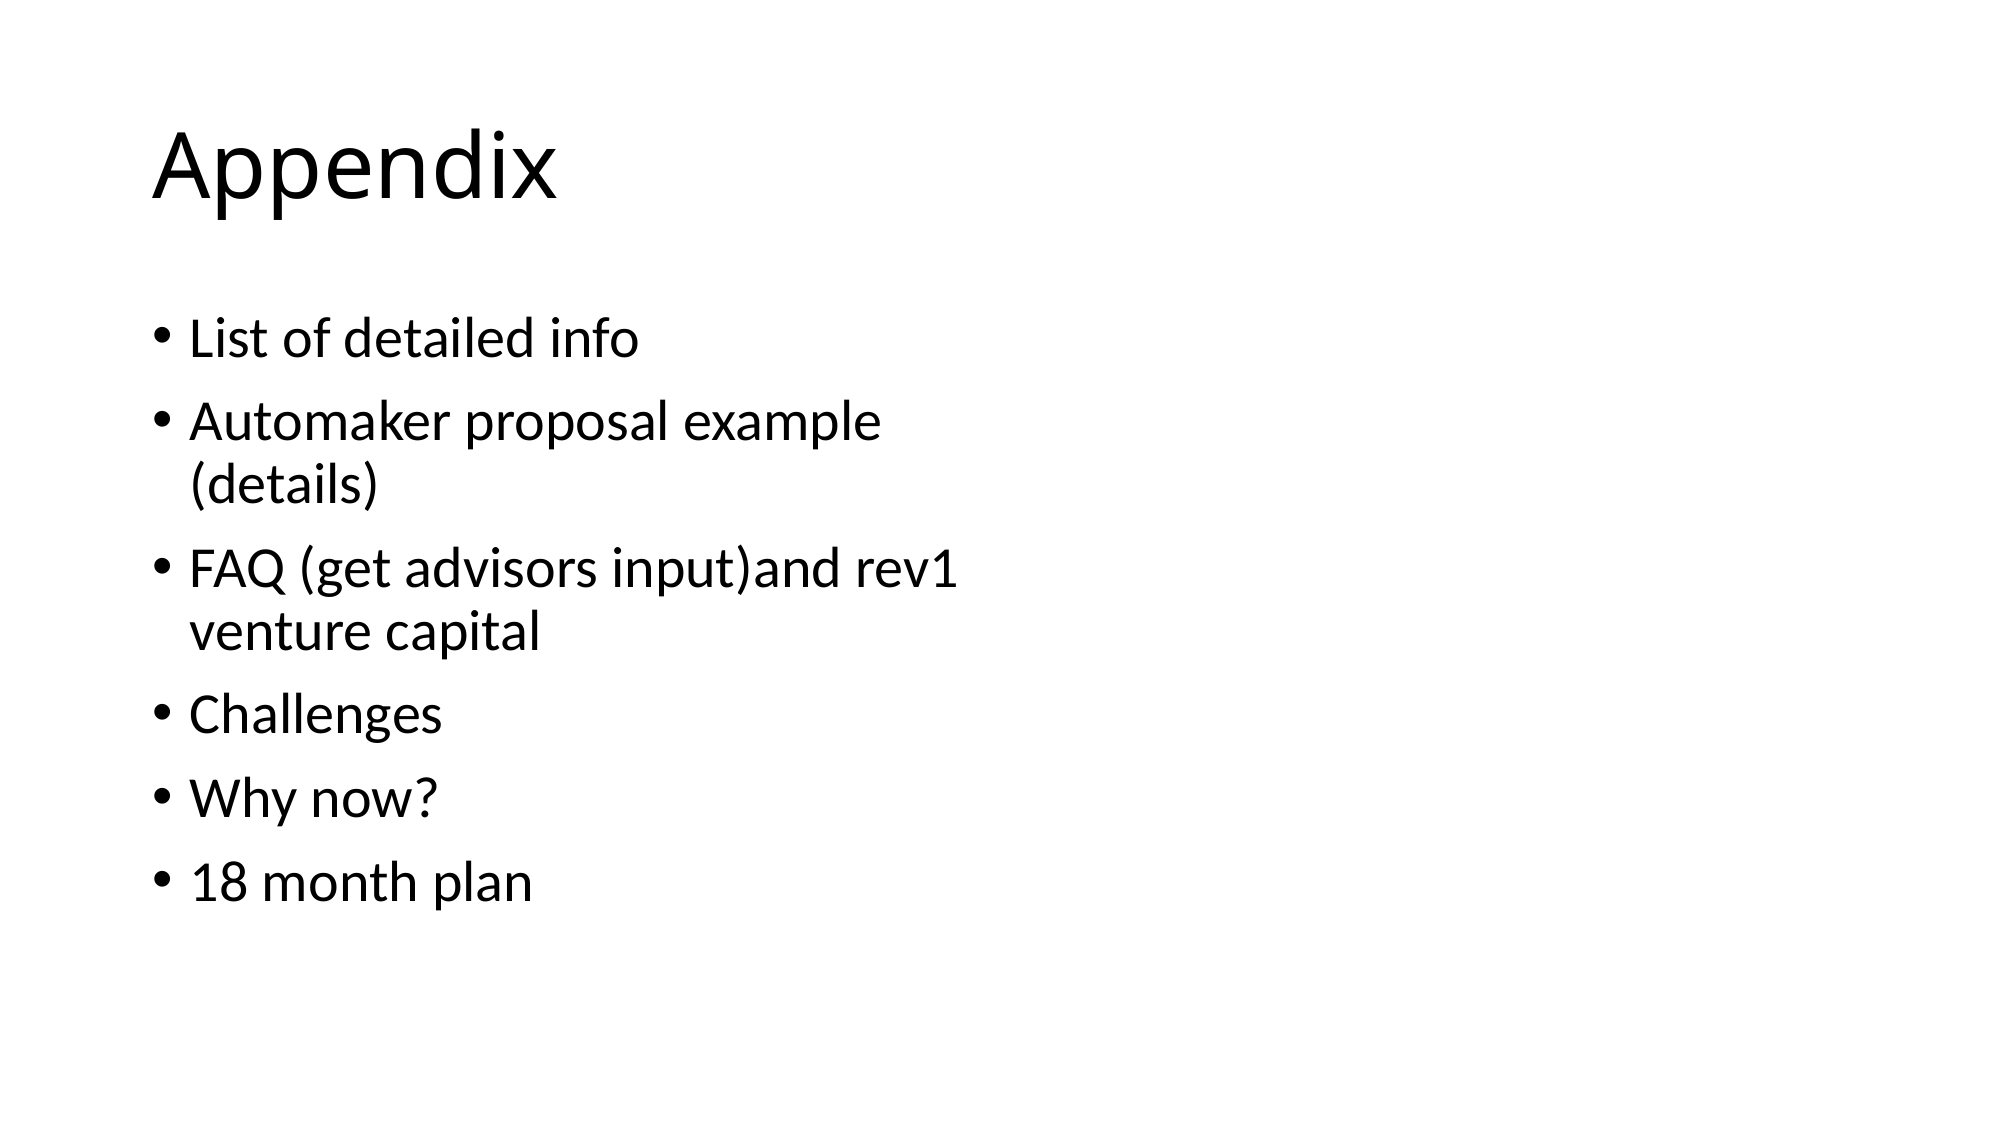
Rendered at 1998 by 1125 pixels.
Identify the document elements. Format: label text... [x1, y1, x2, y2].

list List of detailed info Automaker proposal example (details) FAQ (get advisors input)and rev1 venture capital Challenges Why now? 18 month plan [137, 299, 987, 1014]
title Appendix [137, 59, 1861, 278]
